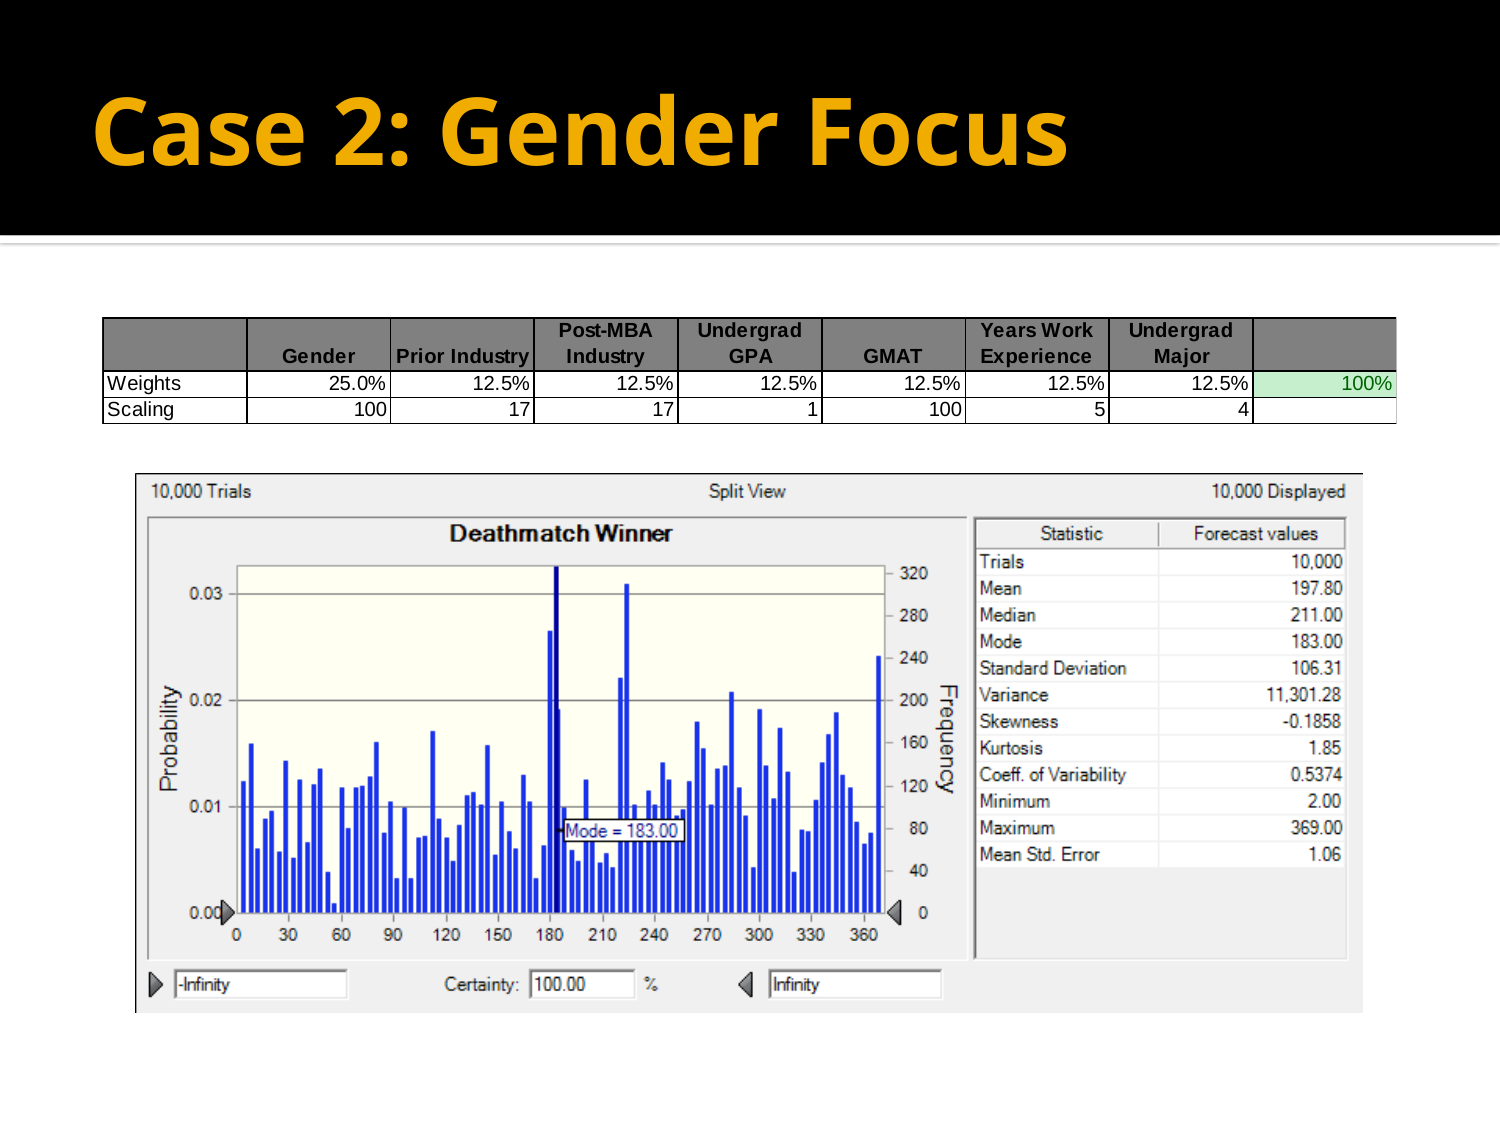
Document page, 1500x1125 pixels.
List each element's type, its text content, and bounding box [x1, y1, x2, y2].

picture [102, 317, 1398, 425]
title Case 2: Gender Focus [75, 25, 1425, 231]
picture [135, 473, 1363, 1013]
